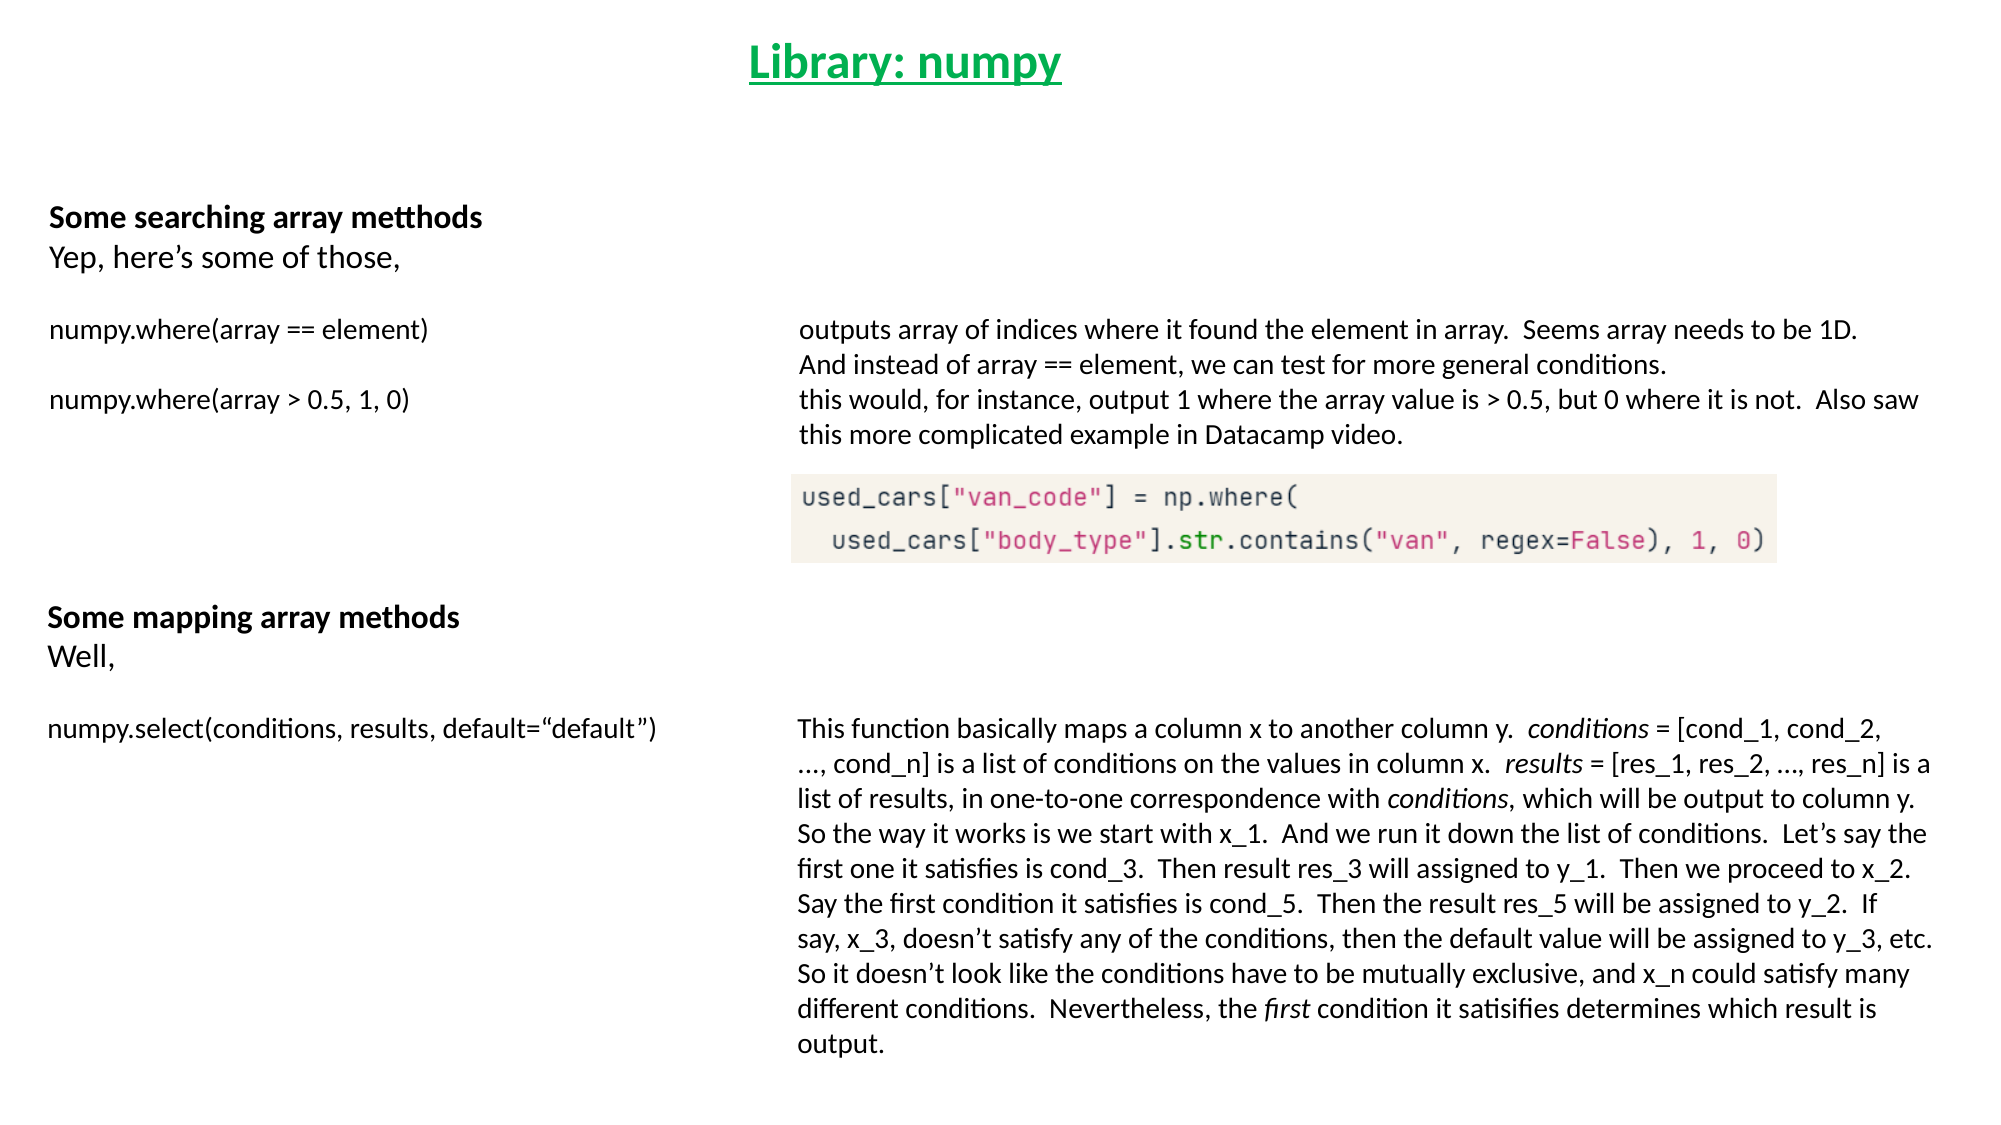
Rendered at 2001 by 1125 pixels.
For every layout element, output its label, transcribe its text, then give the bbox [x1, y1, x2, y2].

picture [791, 474, 1777, 563]
text_box Some searching array metthods Yep, here’s some of those, numpy.where(array == element) outputs array of indices where it found the element in array. Seems array needs to be 1D. And instead of array == element, we can test for more general conditions. numpy.where(array > 0.5, 1, 0) this would, for instance, output 1 where the array value is > 0.5, but 0 where it is not. Also saw this more complicated example in Datacamp video. [34, 188, 1968, 458]
text_box Some mapping array methods Well, numpy.select(conditions, results, default=“default”) This function basically maps a column x to another column y. conditions = [cond_1, cond_2, ..., cond_n] is a list of conditions on the values in column x. results = [res_1, res_2, …, res_n] is a list of results, in one-to-one correspondence with conditions, which will be output to column y. So the way it works is we start with x_1. And we run it down the list of conditions. Let’s say the first one it satisfies is cond_3. Then result res_3 will assigned to y_1. Then we proceed to x_2. Say the first condition it satisfies is cond_5. Then the result res_5 will be assigned to y_2. If say, x_3, doesn’t satisfy any of the conditions, then the default value will be assigned to y_3, etc. So it doesn’t look like the conditions have to be mutually exclusive, and x_n could satisfy many different conditions. Nevertheless, the first condition it satisifies determines which result is output. [32, 587, 1968, 1067]
text_box Library: numpy [734, 21, 1077, 97]
